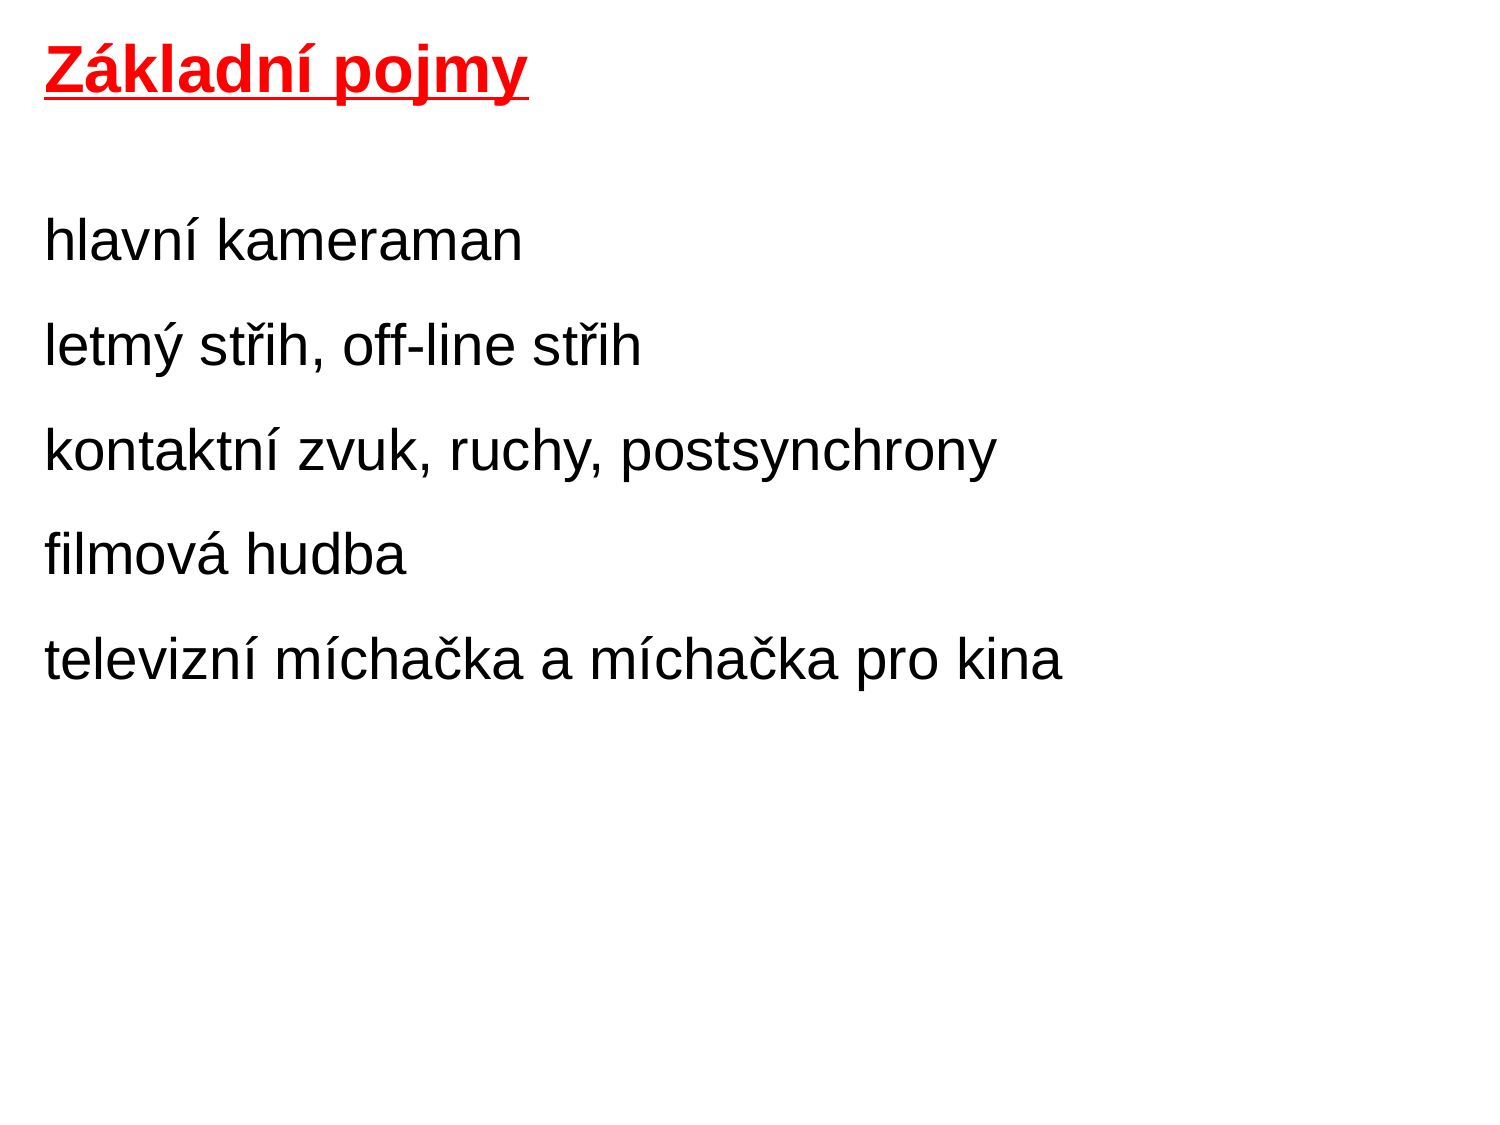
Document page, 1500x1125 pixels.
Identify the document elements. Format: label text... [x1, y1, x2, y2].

text_box Základní pojmy [29, 18, 1471, 114]
text_box hlavní kameraman letmý střih, off-line střih kontaktní zvuk, ruchy, postsynchrony filmová hudba televizní míchačka a míchačka pro kina [29, 159, 1471, 699]
